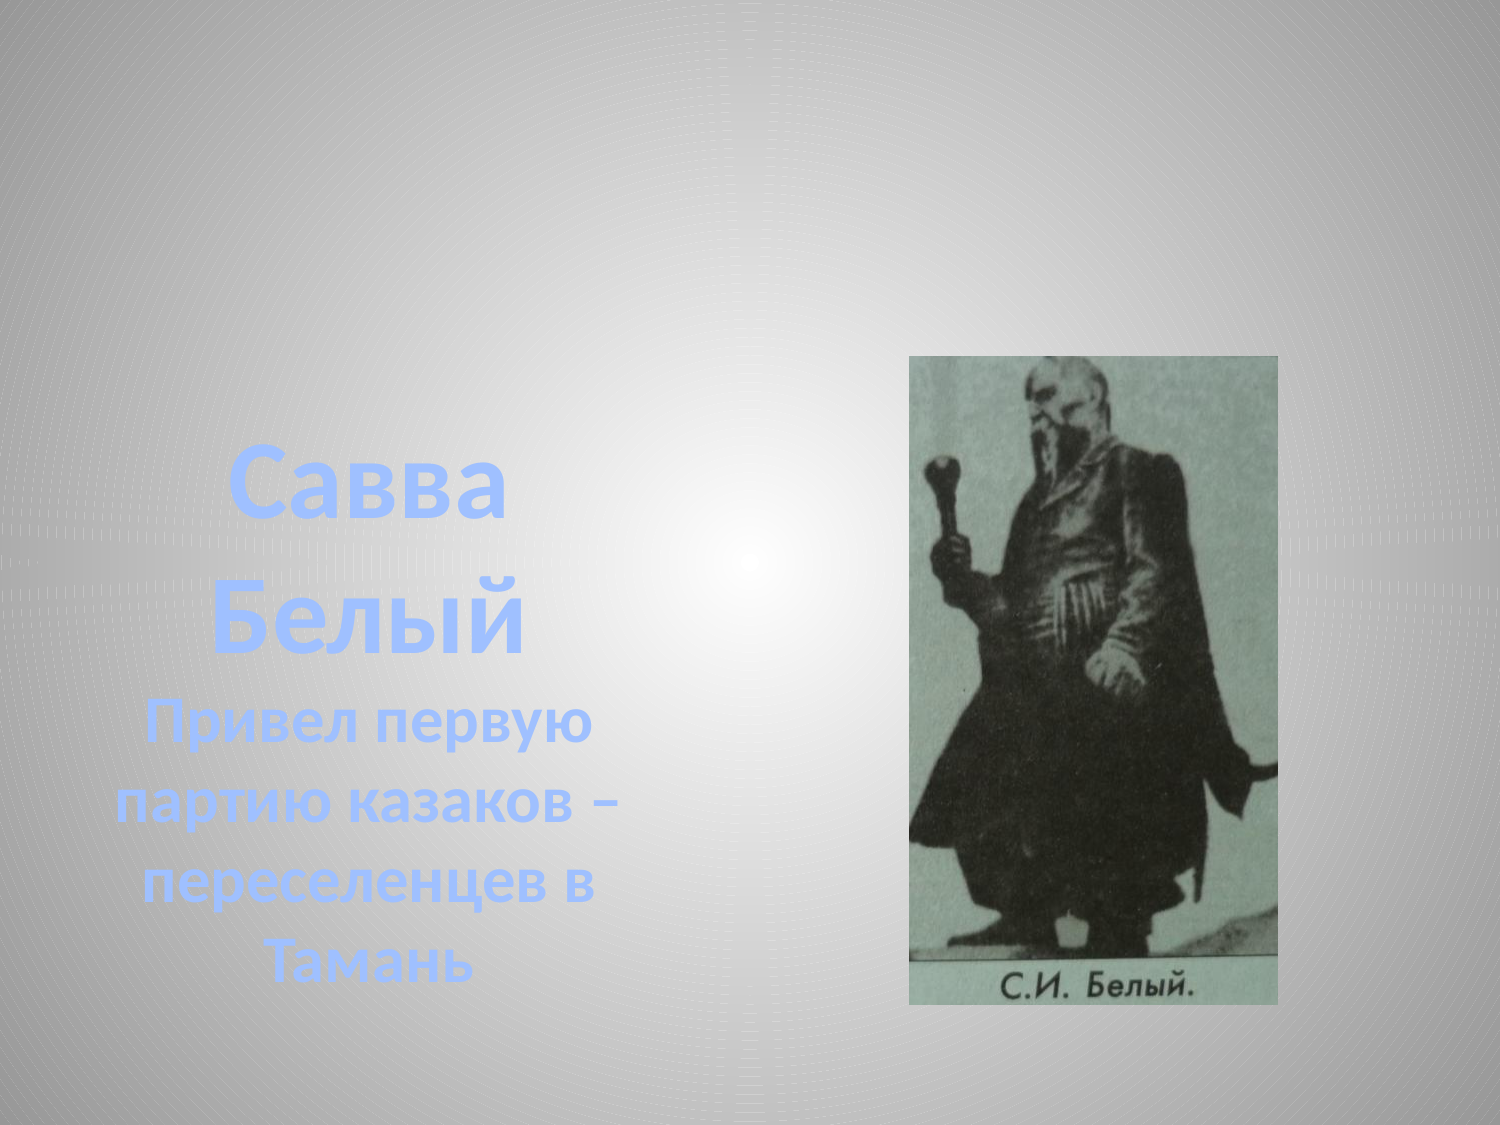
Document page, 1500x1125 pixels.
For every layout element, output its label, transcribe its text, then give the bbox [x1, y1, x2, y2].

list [908, 356, 1278, 1006]
text_box Савва Белый Привел первую партию казаков – переселенцев в Тамань [70, 398, 668, 1004]
